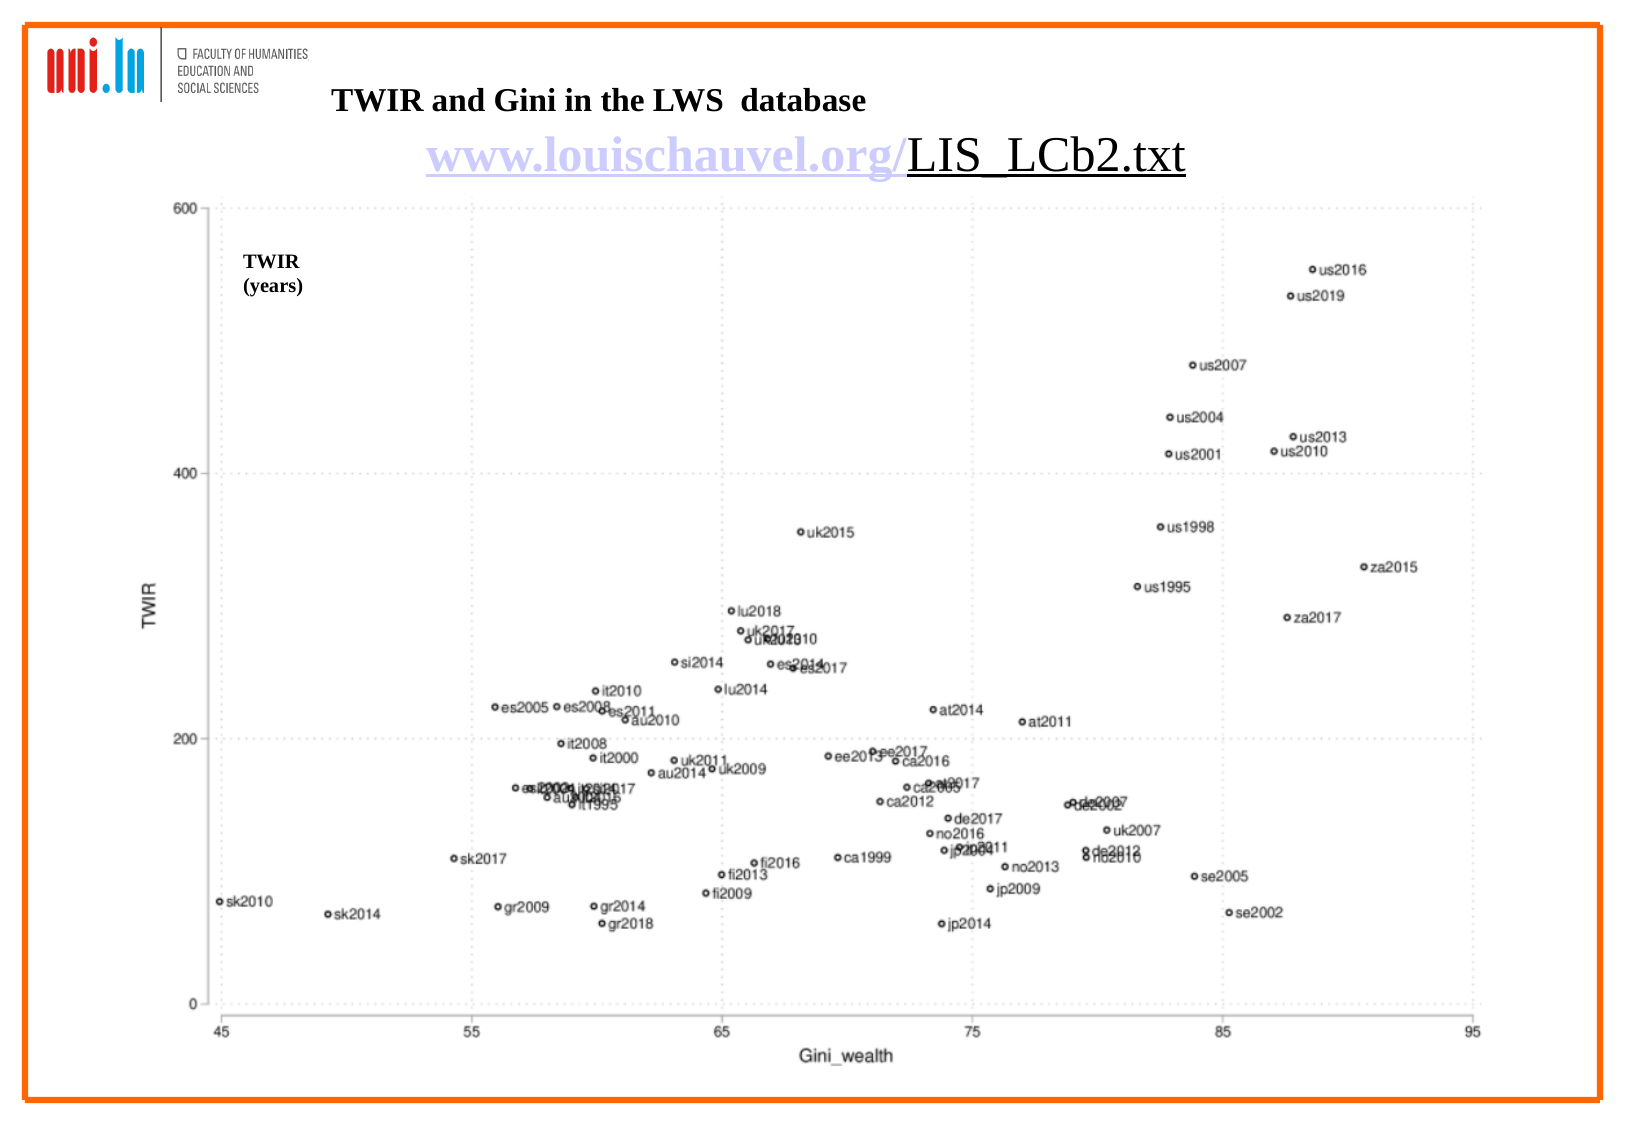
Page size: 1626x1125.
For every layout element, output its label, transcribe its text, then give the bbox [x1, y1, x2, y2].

text_box TWIR and Gini in the LWS database [316, 30, 1610, 126]
picture [115, 196, 1489, 1079]
text_box www.louischauvel.org/LIS_LCb2.txt [411, 113, 1214, 189]
